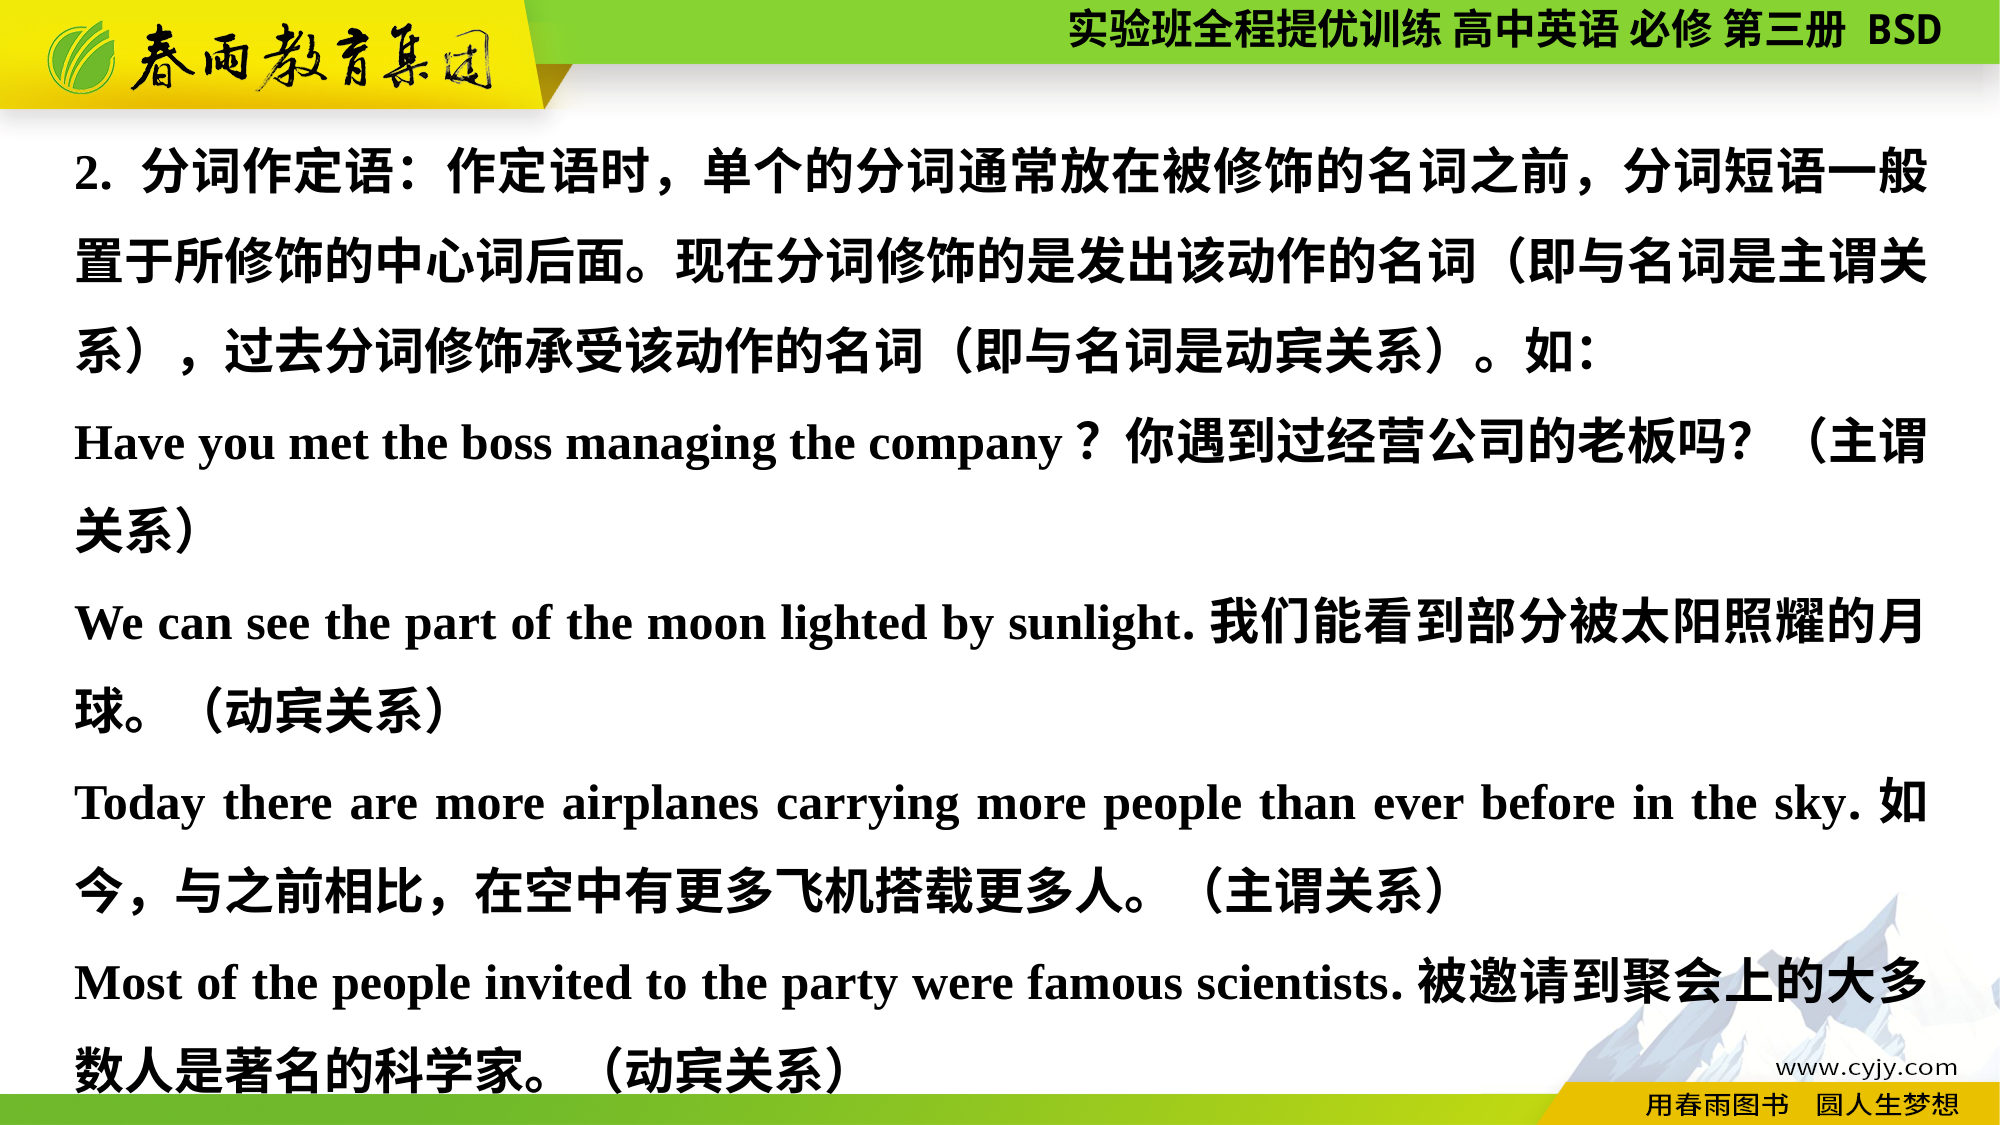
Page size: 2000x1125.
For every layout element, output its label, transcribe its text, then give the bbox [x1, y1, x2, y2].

list 2. 分词作定语：作定语时，单个的分词通常放在被修饰的名词之前，分词短语一般置于所修饰的中心词后面。现在分词修饰的是发出该动作的名词（即与名词是主谓关系），过去分词修饰承受该动作的名词（即与名词是动宾关系）。如： Have you met the boss managing the company？你遇到过经营公司的老板吗？（主谓关系） We can see the part of the moon lighted by sunlight.我们能看到部分被太阳照耀的月球。（动宾关系） Today there are more airplanes carrying more people than ever before in the sky.如今，与之前相比，在空中有更多飞机搭载更多人。（主谓关系） Most of the people invited to the party were famous scientists.被邀请到聚会上的大多数人是著名的科学家。（动宾关系） [59, 102, 1944, 1106]
picture [0, 0, 2000, 1125]
